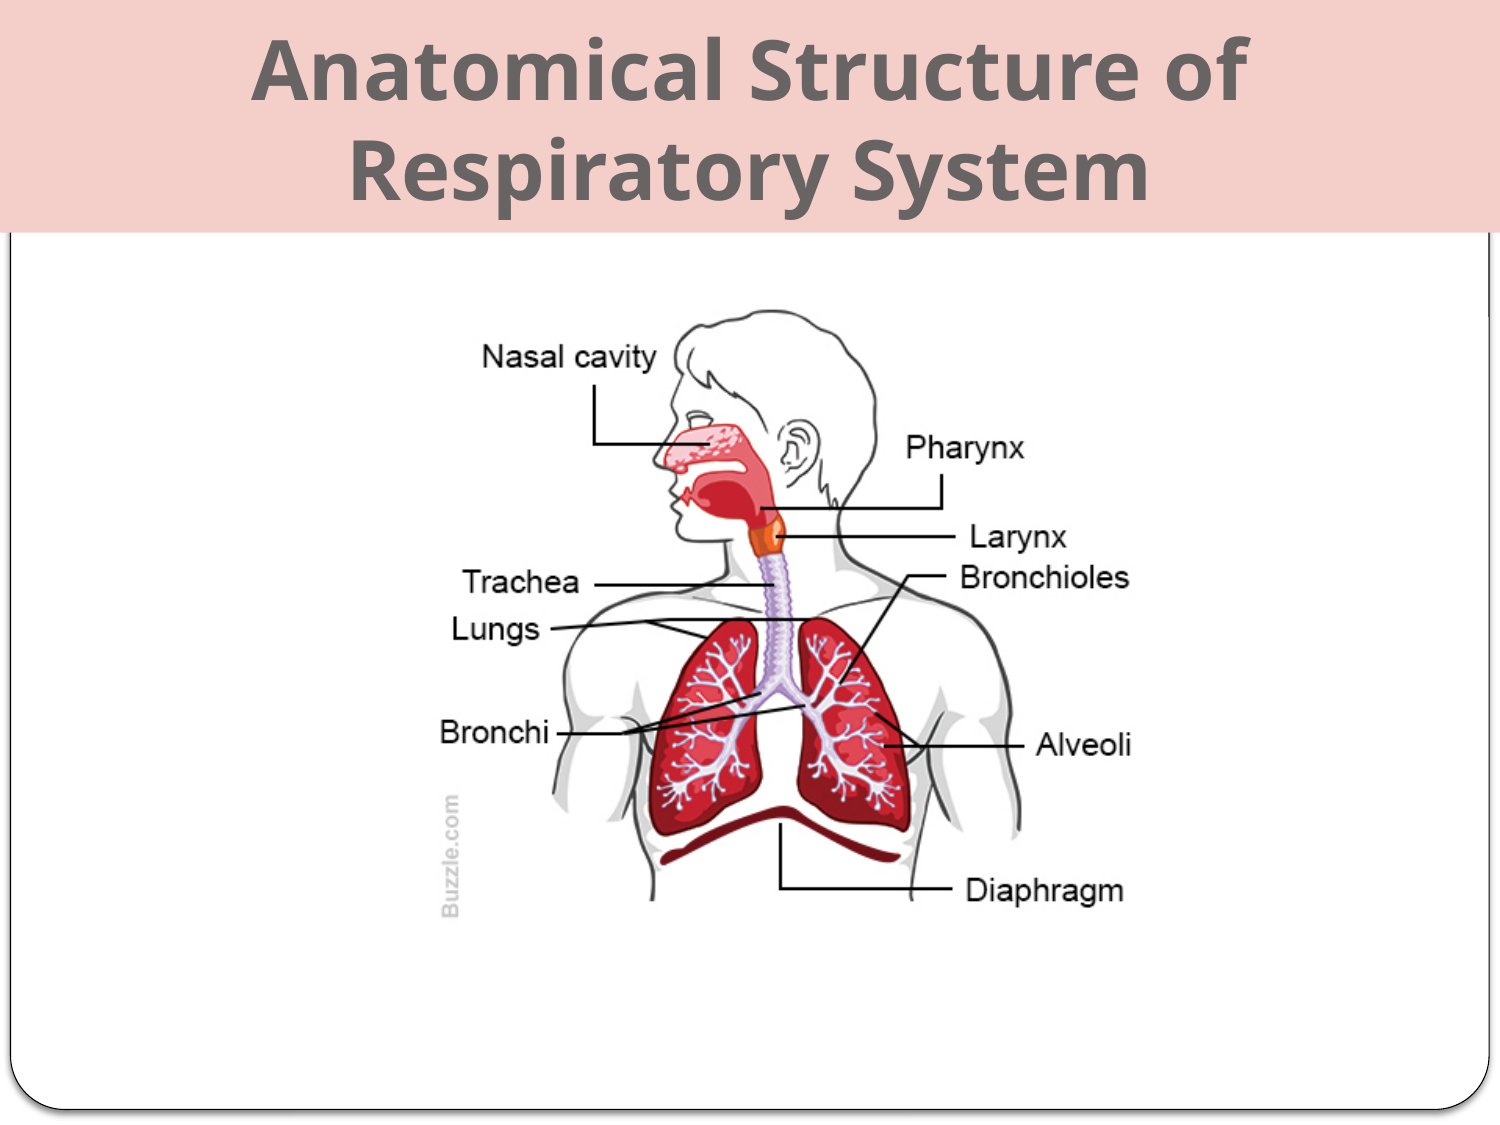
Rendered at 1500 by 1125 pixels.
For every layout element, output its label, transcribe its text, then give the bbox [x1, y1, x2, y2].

title Anatomical Structure of Respiratory System [0, 0, 1500, 233]
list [435, 299, 1140, 926]
